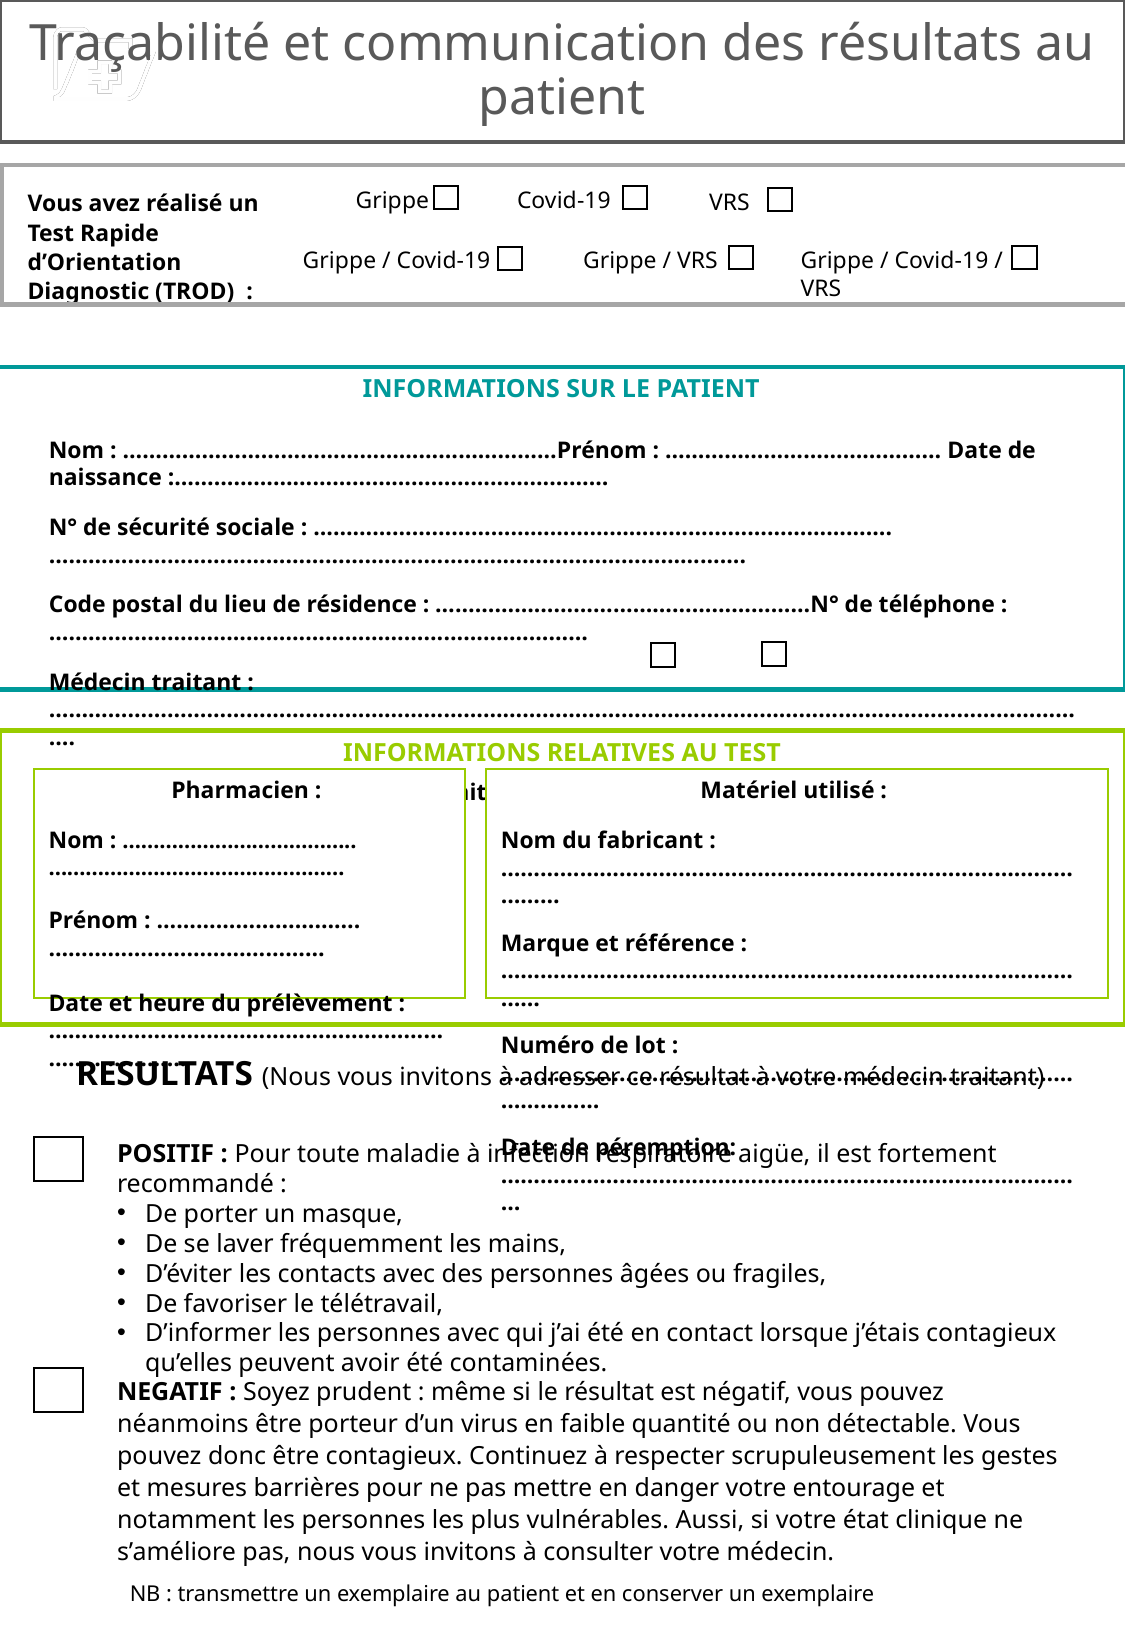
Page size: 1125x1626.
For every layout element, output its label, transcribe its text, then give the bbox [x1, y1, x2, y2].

text_box Nom : …………………………………………………………Prénom : …………………………………… Date de naissance :………………………………………………………… N° de sécurité sociale : ……………………………………………………………………………. ……………………………………………………………………………………………. Code postal du lieu de résidence : …………………………………………………N° de téléphone :…………………………………………………………….………… Médecin traitant :……………………………………………………………………………………………………………………………………………. Communication faite au médecin traitant (par messagerie sécurisée) : Oui Non [33, 412, 1105, 629]
text_box Matériel utilisé : Nom du fabricant : …………………………………………………………………………………… Marque et référence : ………………………………………………………………………………… Numéro de lot : ………………………………………………………………………………………… Date de péremption: ……………………………………………………………………………… [485, 768, 1109, 999]
text_box NEGATIF : Soyez prudent : même si le résultat est négatif, vous pouvez néanmoins être porteur d’un virus en faible quantité ou non détectable. Vous pouvez donc être contagieux. Continuez à respecter scrupuleusement les gestes et mesures barrières pour ne pas mettre en danger votre entourage et notamment les personnes les plus vulnérables. Aussi, si votre état clinique ne s’améliore pas, nous vous invitons à consulter votre médecin. [102, 1365, 1082, 1573]
text_box INFORMATIONS RELATIVES AU TEST [0, 729, 1125, 1026]
text_box Pharmacien : Nom : ………………………………..………………………………………… Prénom : ………………………….…………………………………… Date et heure du prélèvement : ……………………………………………………………………… [33, 768, 466, 999]
text_box INFORMATIONS SUR LE PATIENT [0, 366, 1125, 691]
text_box Traçabilité et communication des résultats au patient [0, 0, 1125, 142]
text_box [0, 164, 1125, 305]
text_box NB : transmettre un exemplaire au patient et en conserver un exemplaire [115, 1573, 916, 1614]
text_box [650, 642, 676, 668]
text_box POSITIF : Pour toute maladie à infection respiratoire aigüe, il est fortement recommandé : De porter un masque, De se laver fréquemment les mains, D’éviter les contacts avec des personnes âgées ou fragiles, De favoriser le télétravail, D’informer les personnes avec qui j’ai été en contact lorsque j’étais contagieux qu’elles peuvent avoir été contaminées. [102, 1129, 1108, 1385]
text_box [33, 1136, 84, 1182]
text_box [761, 641, 787, 667]
text_box [33, 1367, 84, 1413]
text_box Vous avez réalisé un Test Rapide d’Orientation Diagnostic (TROD) : [12, 305, 279, 312]
text_box RESULTATS (Nous vous invitons à adresser ce résultat à votre médecin traitant) [0, 1041, 1125, 1100]
